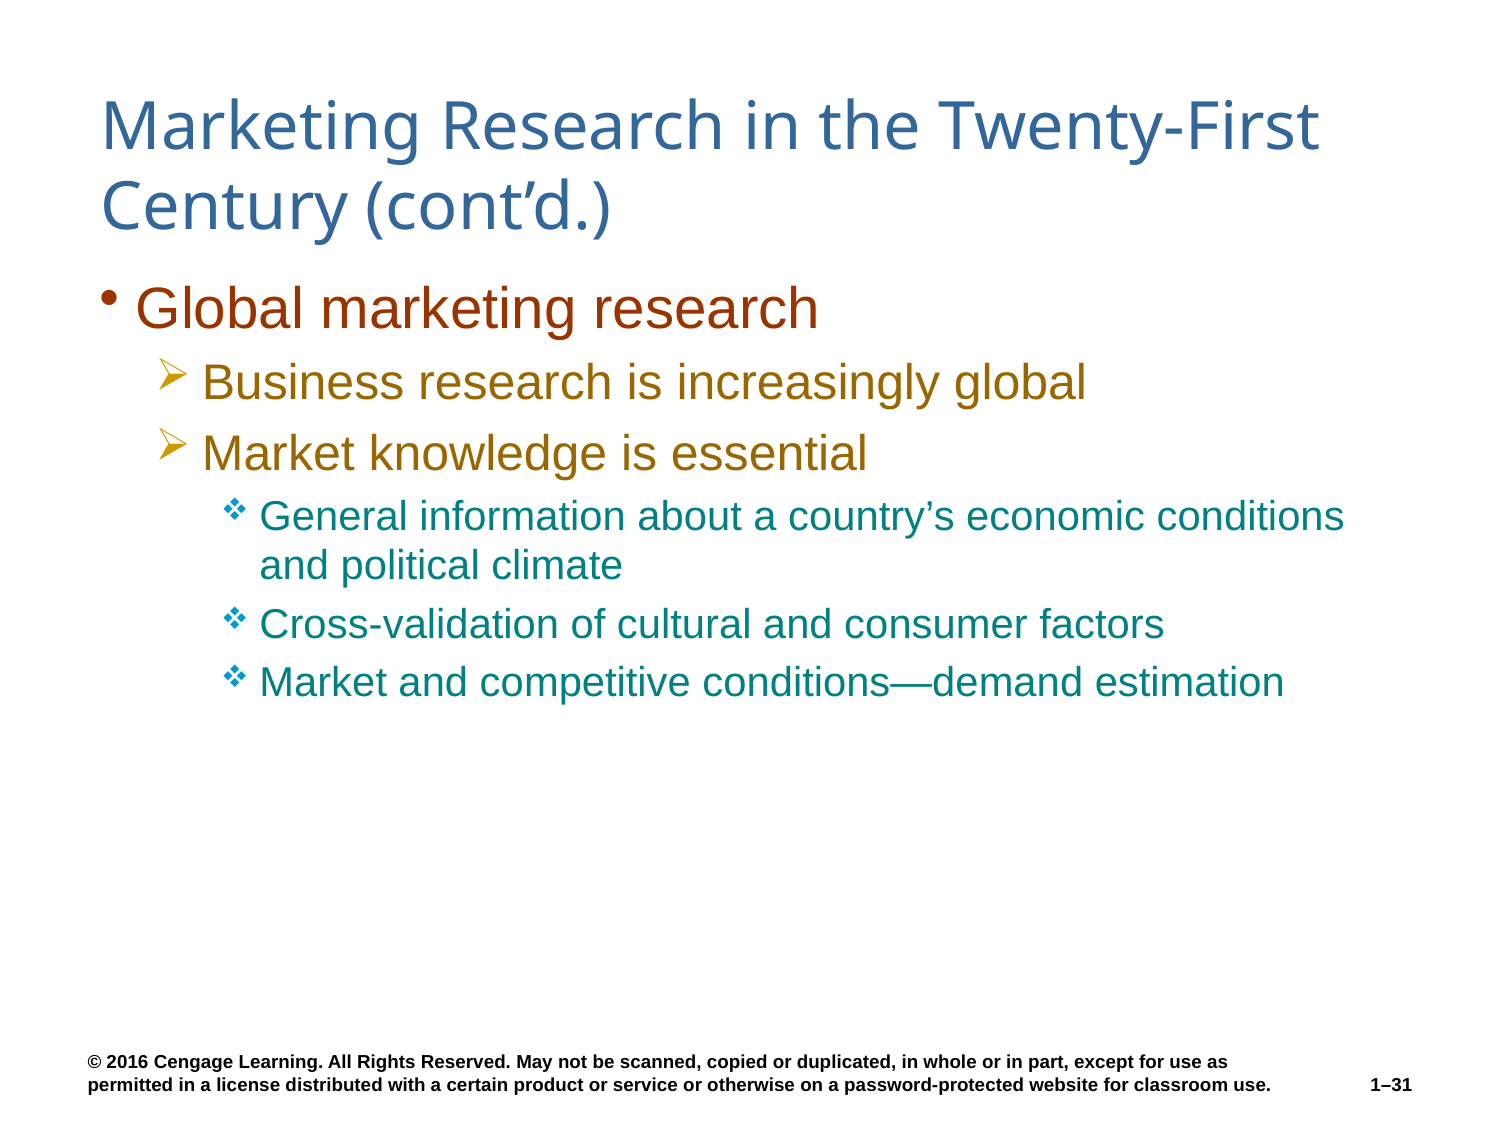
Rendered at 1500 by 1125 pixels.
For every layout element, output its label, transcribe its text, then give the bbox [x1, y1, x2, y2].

footer © 2016 Cengage Learning. All Rights Reserved. May not be scanned, copied or duplicated, in whole or in part, except for use as permitted in a license distributed with a certain product or service or otherwise on a password-protected website for classroom use. [87, 1057, 1050, 1103]
slide_number 1–31 [1050, 1042, 1413, 1103]
list Global marketing research Business research is increasingly global Market knowledge is essential General information about a country’s economic conditions and political climate Cross-validation of cultural and consumer factors Market and competitive conditions—demand estimation [84, 262, 1414, 1013]
title Marketing Research in the Twenty-First Century (cont’d.) [85, 75, 1411, 171]
